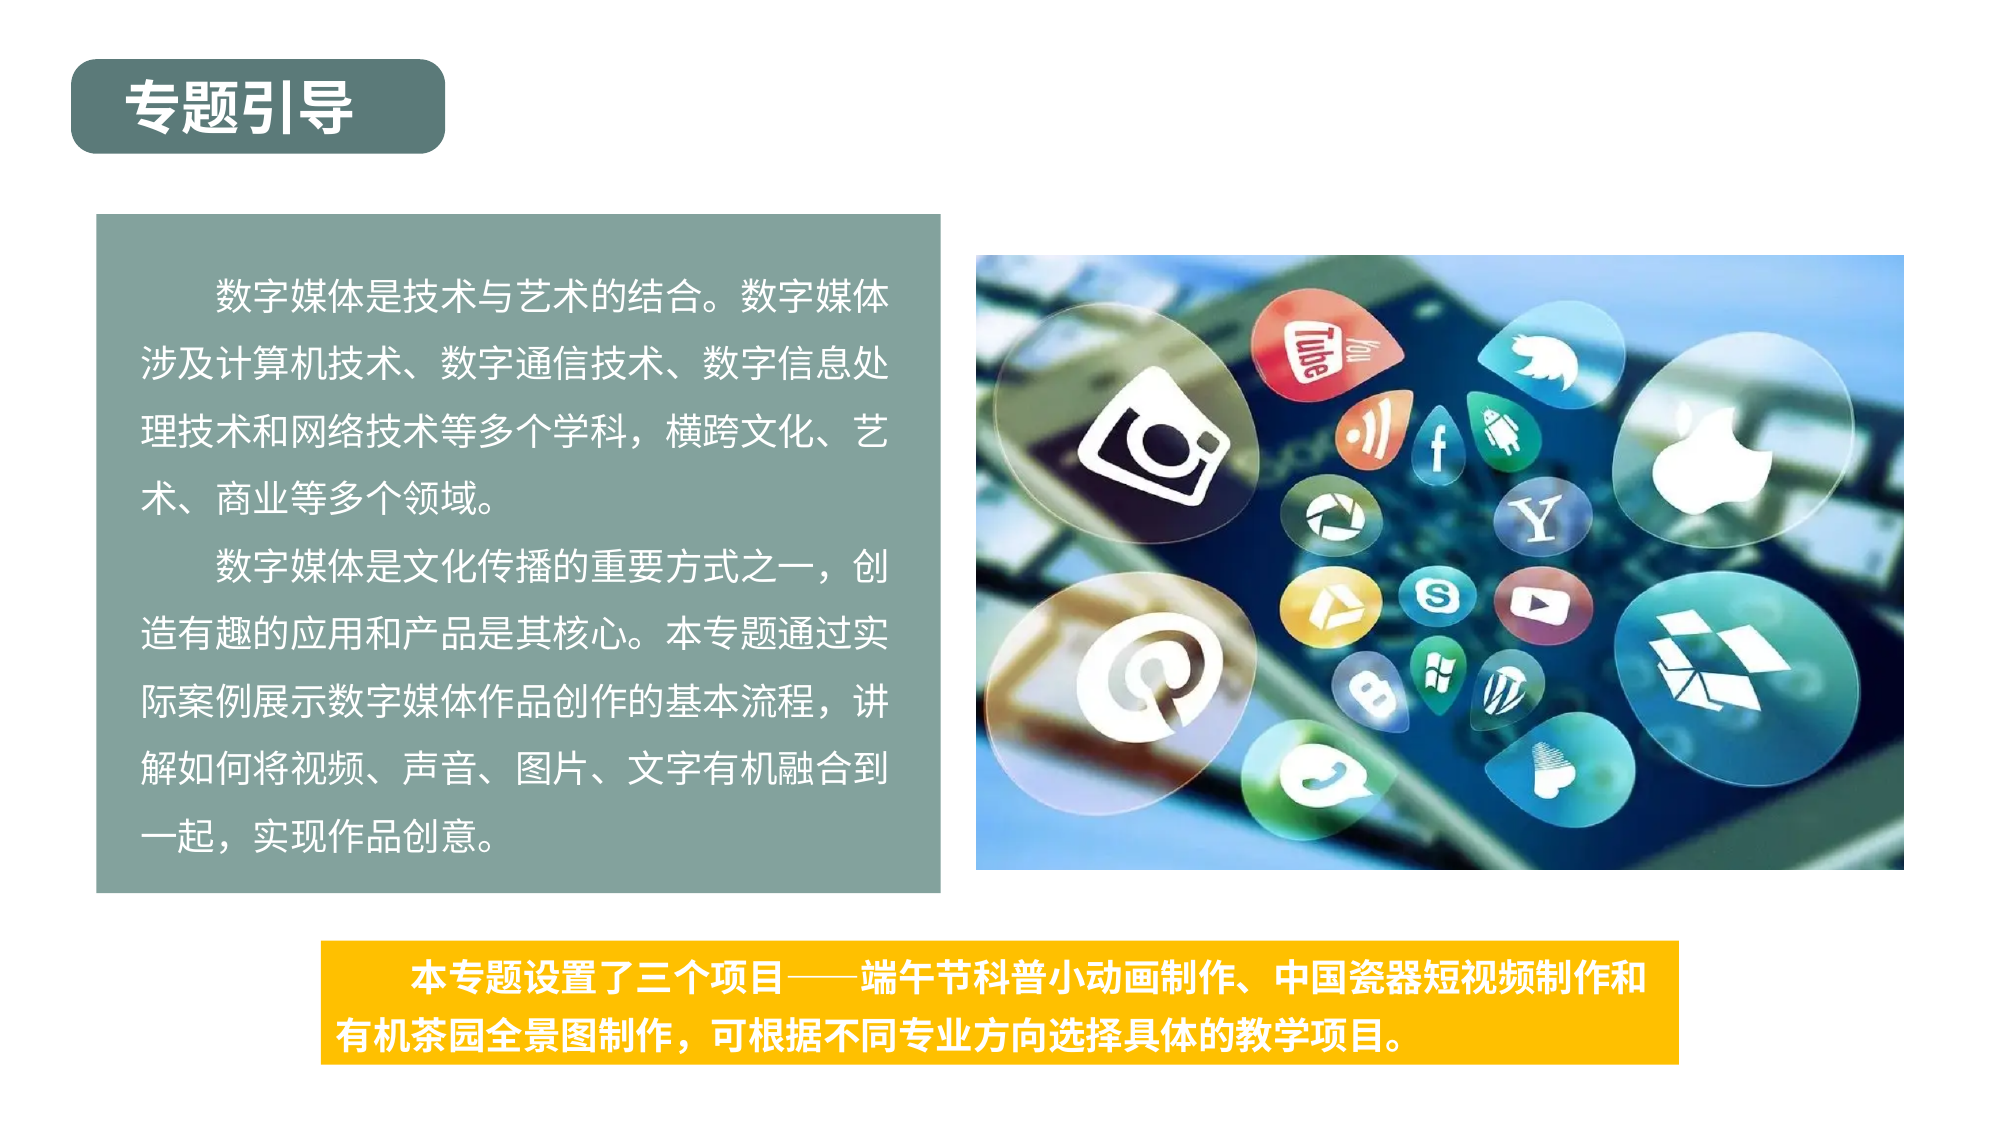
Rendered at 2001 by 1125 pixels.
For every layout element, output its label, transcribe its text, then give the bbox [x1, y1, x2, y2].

text_box 专题引导 [108, 63, 408, 149]
text_box 本专题设置了三个项目——端午节科普小动画制作、中国瓷器短视频制作和有机茶园全景图制作，可根据不同专业方向选择具体的教学项目。 [320, 940, 1680, 1066]
picture [976, 255, 1904, 870]
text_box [96, 213, 941, 894]
text_box [70, 58, 447, 155]
